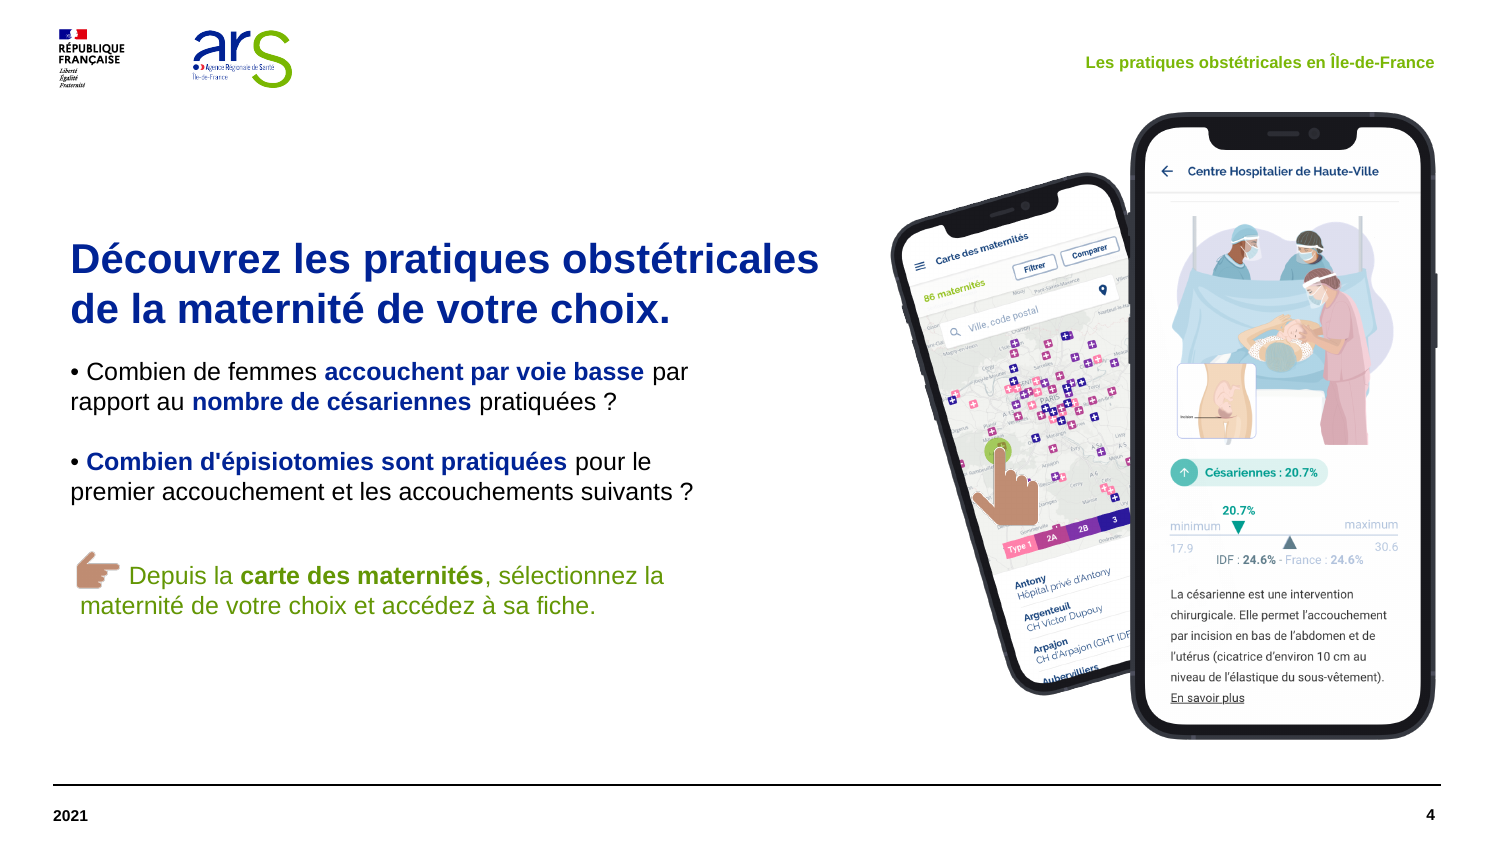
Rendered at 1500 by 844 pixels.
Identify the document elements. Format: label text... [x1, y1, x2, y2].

text_box Découvrez les pratiques obstétricales de la maternité de votre choix. [53, 246, 845, 317]
footer Les pratiques obstétricales en Île-de-France [470, 32, 1436, 92]
picture [77, 548, 120, 593]
slide_number 2021 [53, 787, 252, 844]
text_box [971, 437, 1040, 526]
slide_number 4 [1213, 784, 1436, 844]
picture [192, 30, 292, 88]
picture [880, 112, 1438, 740]
picture [47, 17, 136, 107]
text_box Depuis la carte des maternités, sélectionnez la maternité de votre choix et accédez à sa fiche. [62, 551, 786, 718]
title • Combien de femmes accouchent par voie basse par rapport au nombre de césariennes pratiquées ? • Combien d'épisiotomies sont pratiquées pour le premier accouchement et les accouchements suivants ? [53, 348, 758, 530]
